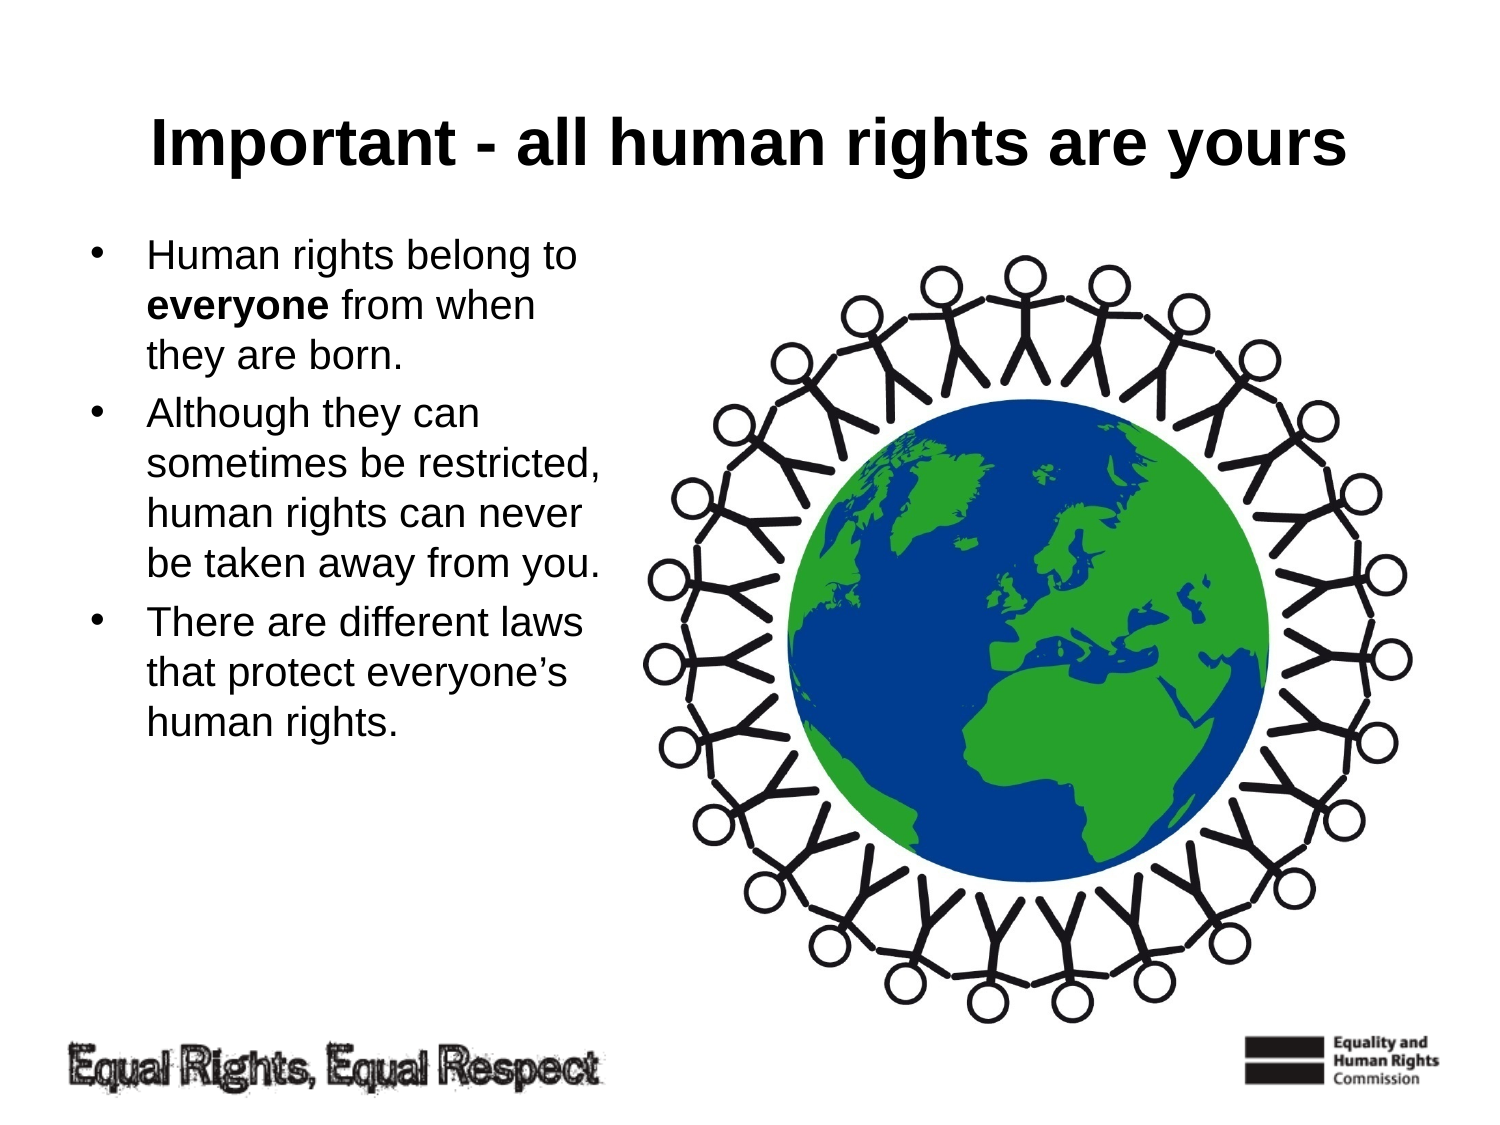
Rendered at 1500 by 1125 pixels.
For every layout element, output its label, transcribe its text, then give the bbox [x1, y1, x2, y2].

list Human rights belong to everyone from when they are born. Although they can sometimes be restricted, human rights can never be taken away from you. There are different laws that protect everyone’s human rights. [75, 220, 632, 1005]
title Important - all human rights are yours [75, 45, 1425, 233]
picture [0, 1, 1500, 1124]
